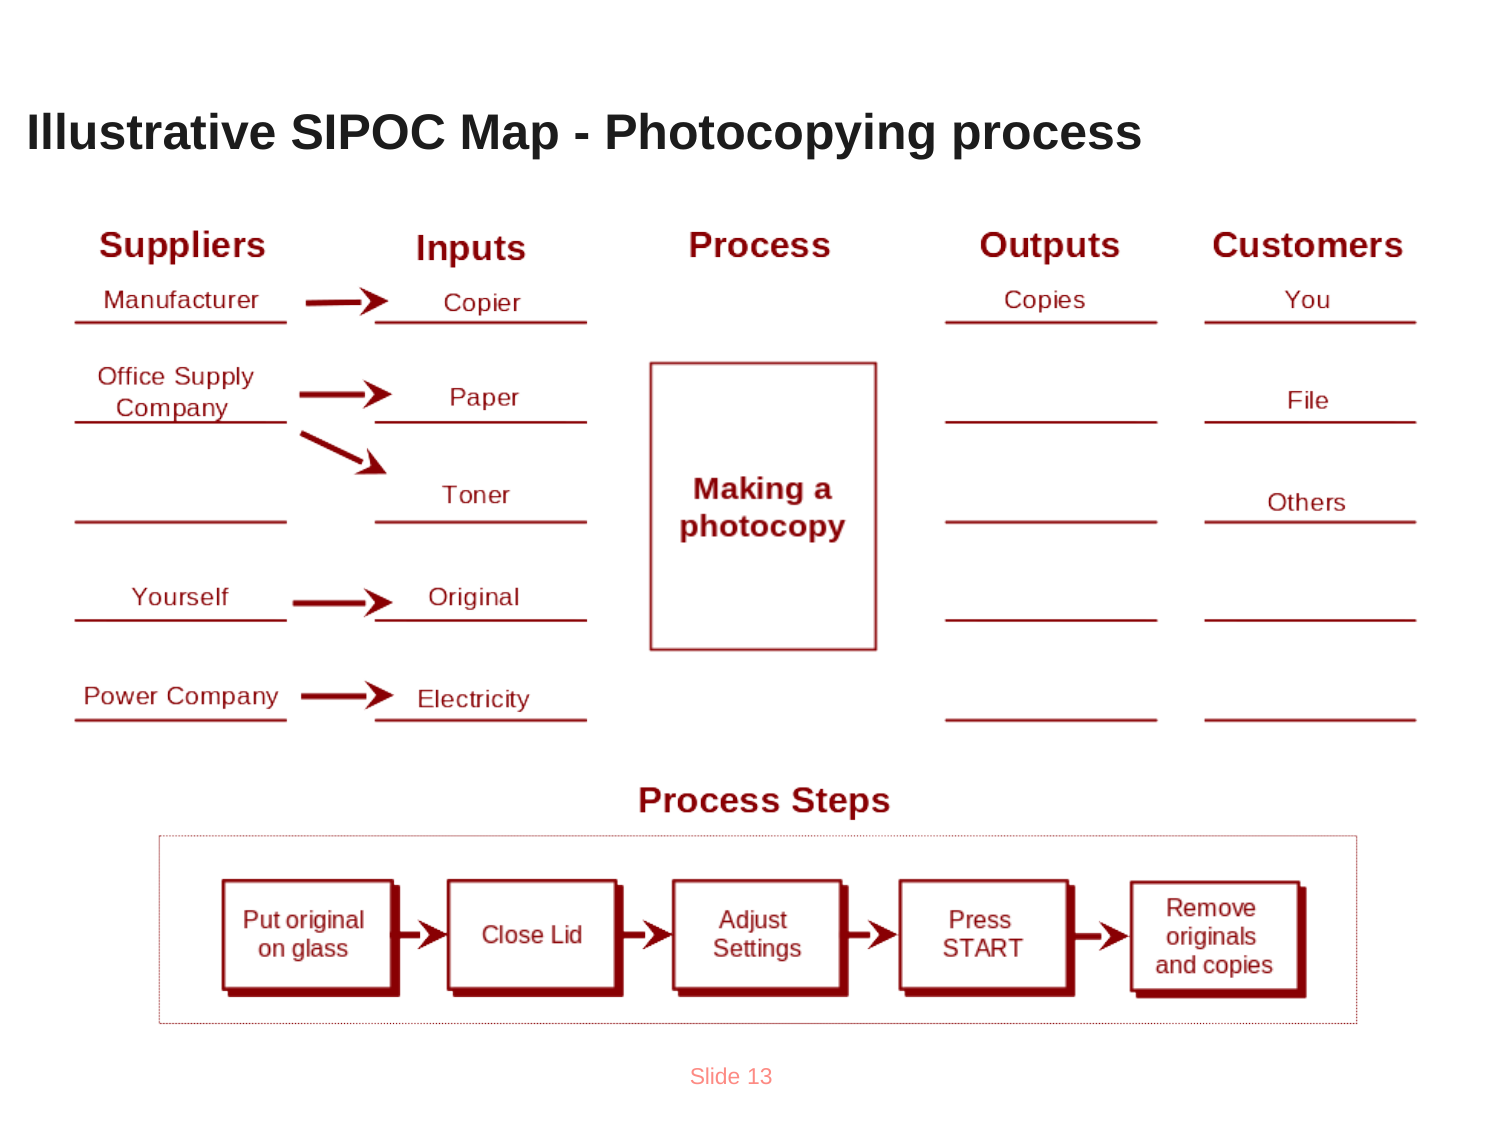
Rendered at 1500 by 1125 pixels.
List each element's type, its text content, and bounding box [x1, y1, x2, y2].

title Illustrative SIPOC Map - Photocopying process [26, 99, 1472, 224]
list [73, 223, 1420, 1026]
